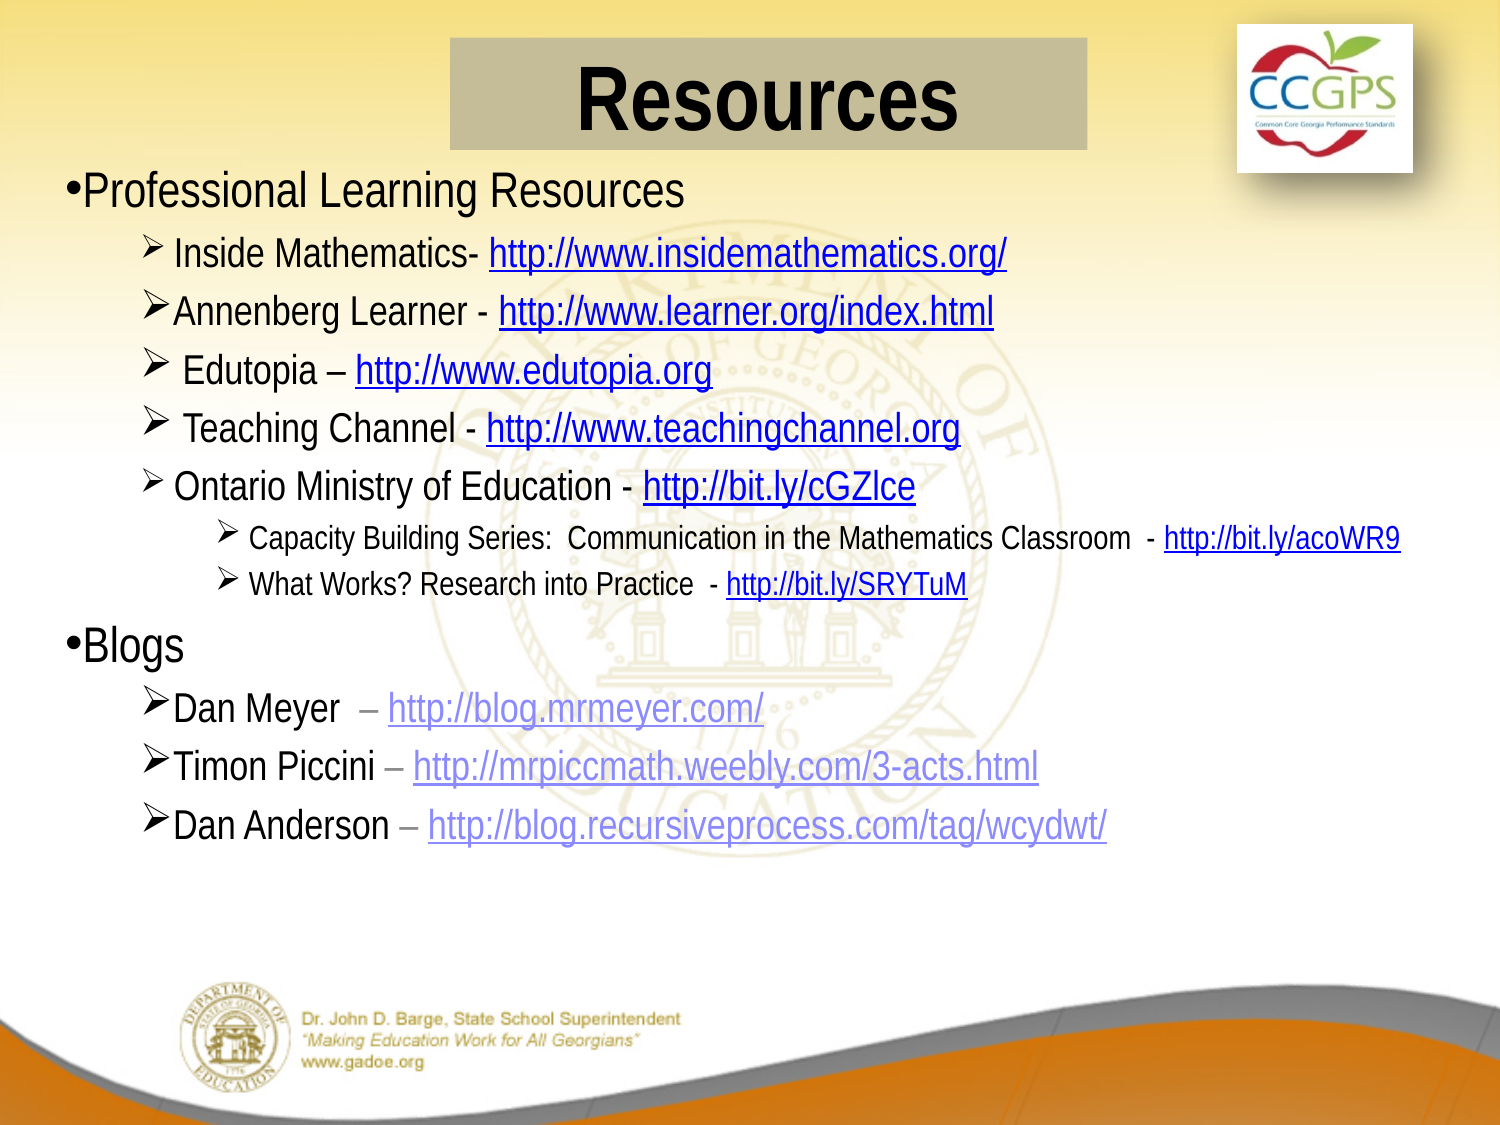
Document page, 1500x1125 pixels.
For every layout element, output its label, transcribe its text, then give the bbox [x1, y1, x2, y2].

title Resources [449, 37, 1088, 149]
subtitle Professional Learning Resources Inside Mathematics- http://www.insidemathematics.org/ Annenberg Learner - http://www.learner.org/index.html Edutopia – http://www.edutopia.org Teaching Channel - http://www.teachingchannel.org Ontario Ministry of Education - http://bit.ly/cGZlce Capacity Building Series: Communication in the Mathematics Classroom - http://bit.ly/acoWR9 What Works? Research into Practice - http://bit.ly/SRYTuM Blogs Dan Meyer – http://blog.mrmeyer.com/ Timon Piccini – http://mrpiccmath.weebly.com/3-acts.html Dan Anderson – http://blog.recursiveprocess.com/tag/wcydwt/ [49, 149, 1463, 1063]
picture [0, 0, 1500, 1125]
